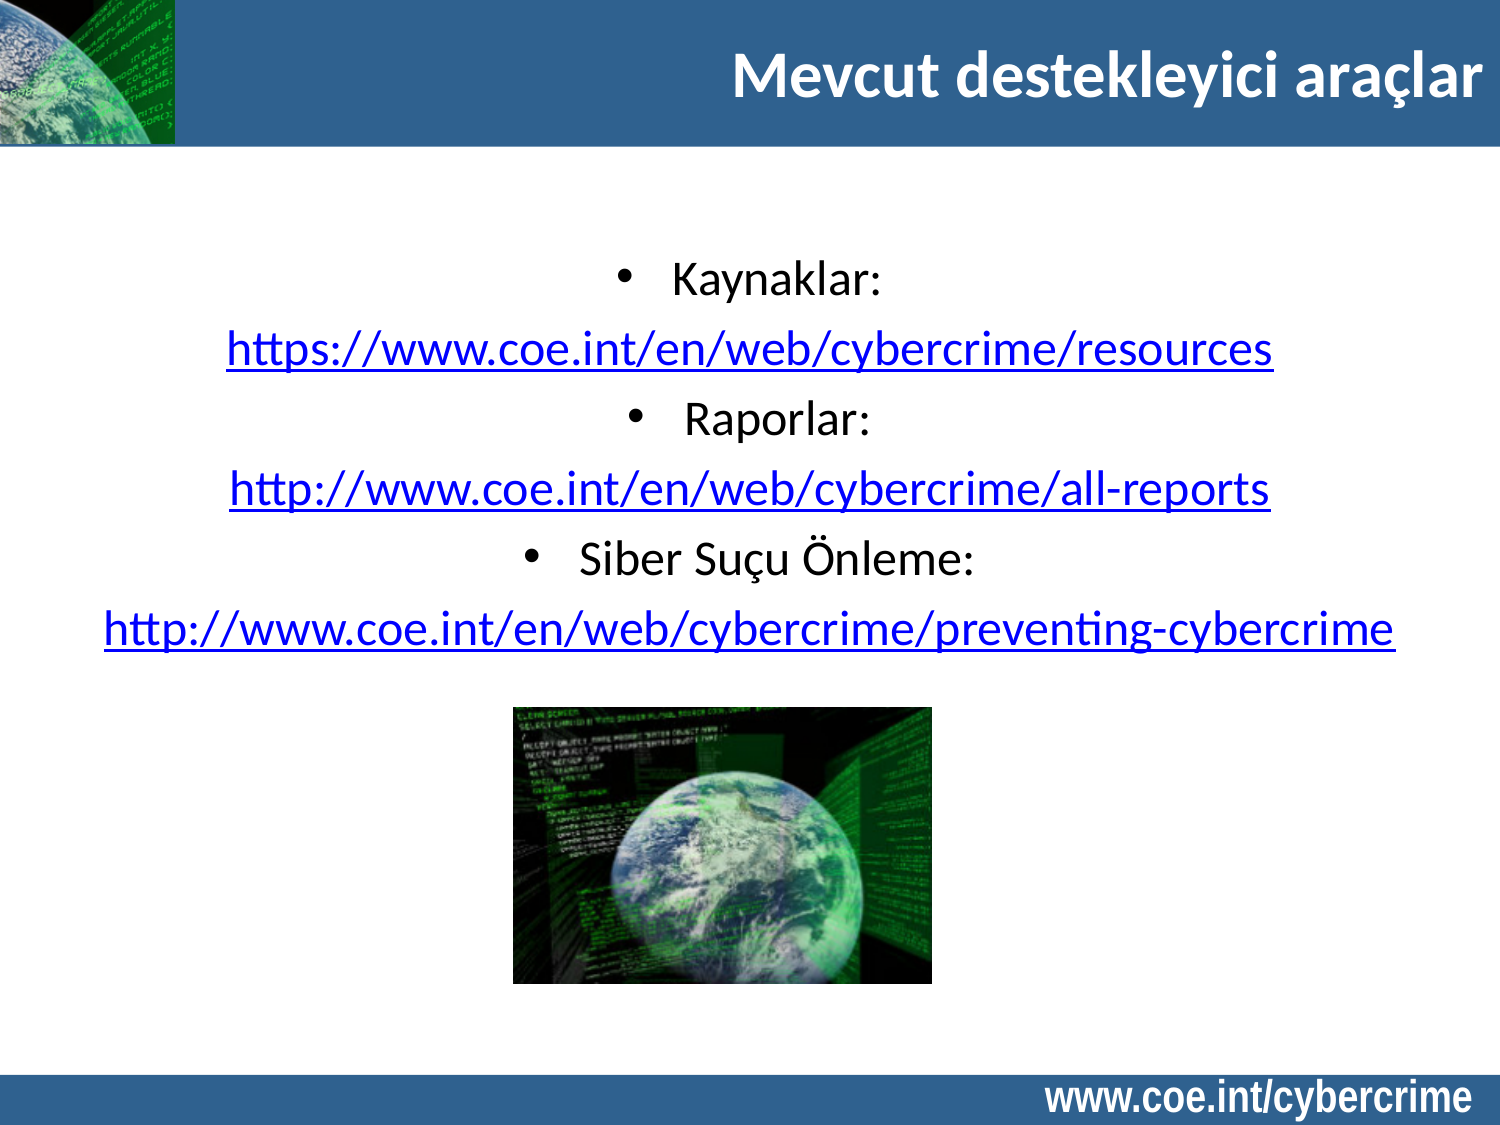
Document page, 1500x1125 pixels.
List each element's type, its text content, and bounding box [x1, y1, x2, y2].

text_box www.coe.int/cybercrime [1030, 1059, 1500, 1125]
text_box Mevcut destekleyici araçlar [177, 0, 1500, 149]
picture [0, 0, 175, 144]
text_box Kaynaklar: https://www.coe.int/en/web/cybercrime/resources Raporlar: http://www.coe.int/en/web/cybercrime/all-reports Siber Suçu Önleme: http://www.coe.int/en/web/cybercrime/preventing-cybercrime [74, 237, 1425, 891]
picture [512, 706, 933, 984]
text_box [0, 1073, 1030, 1125]
